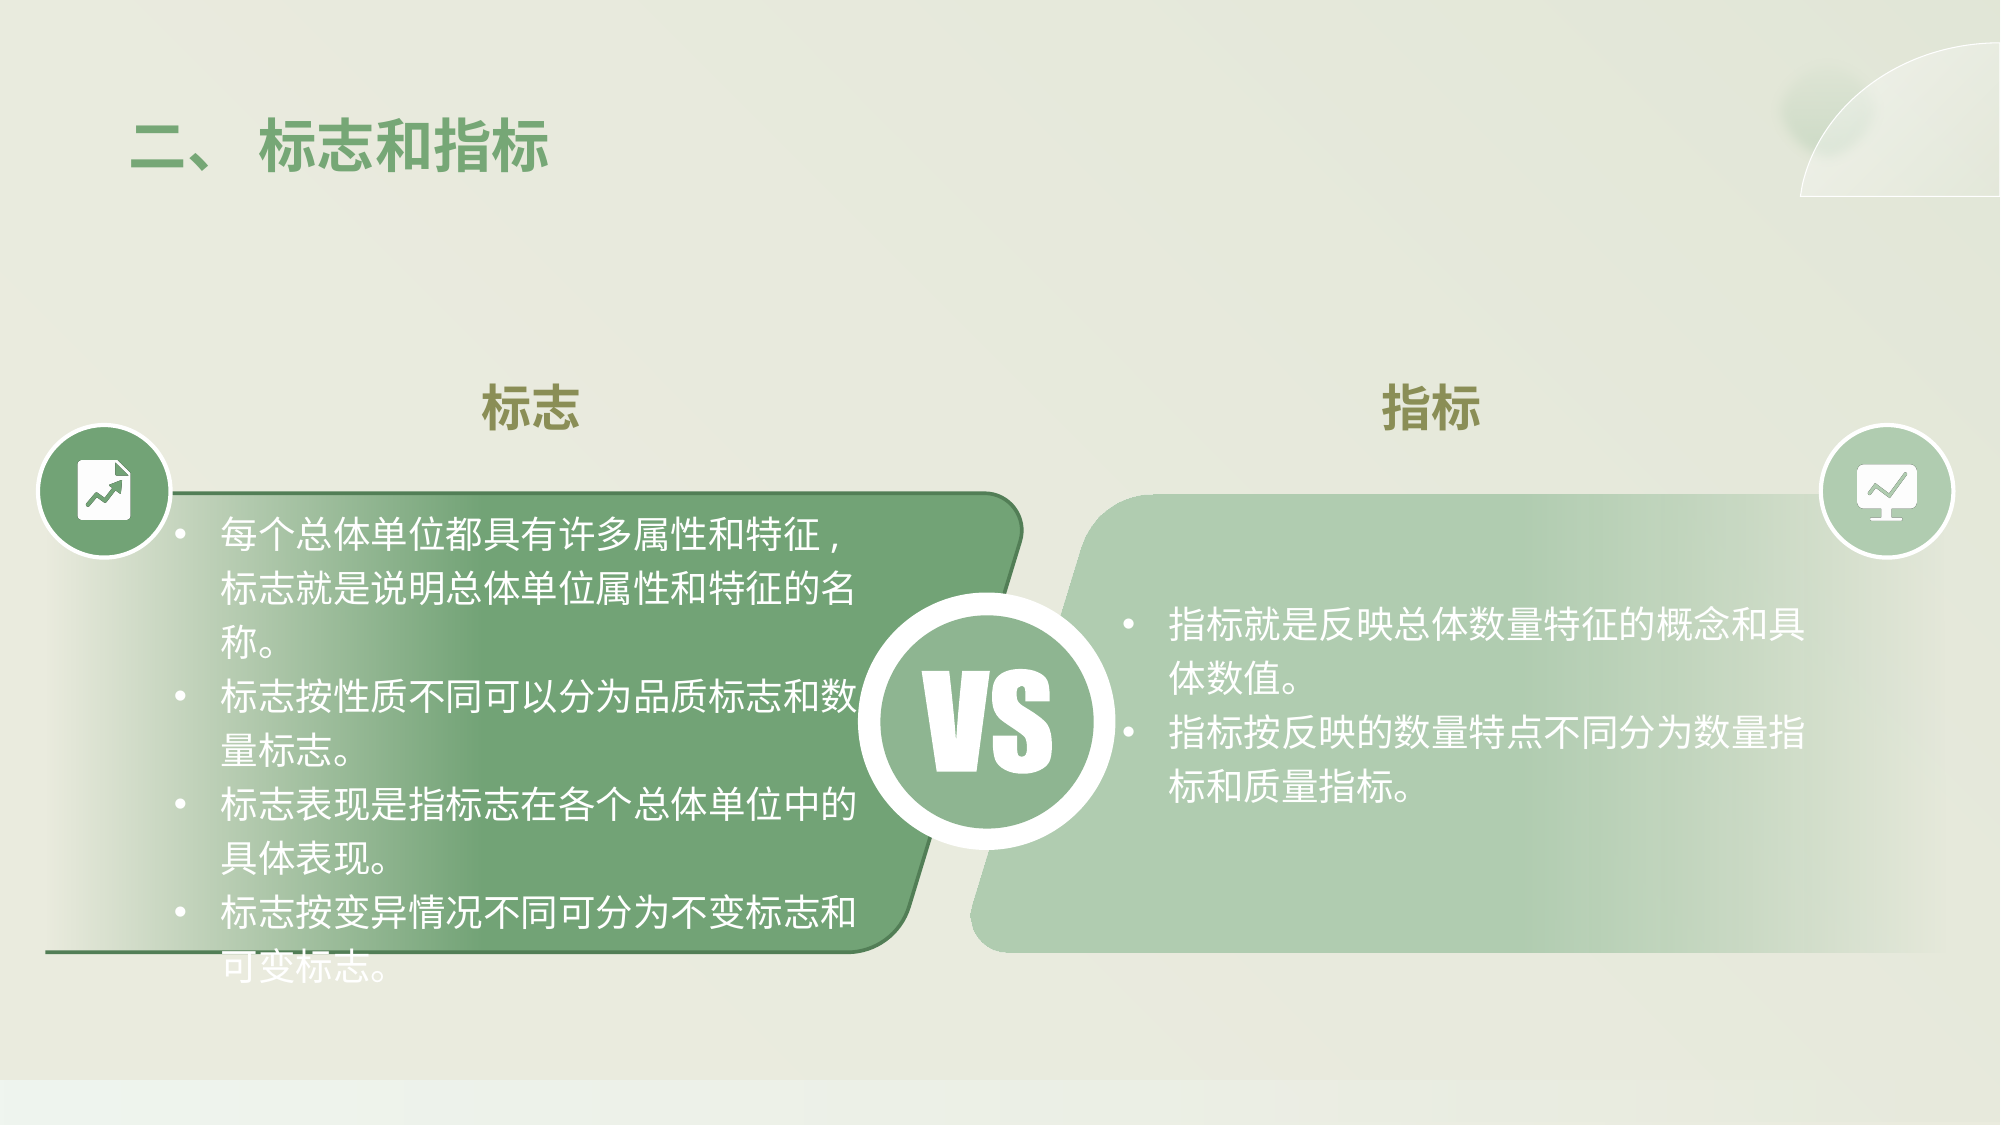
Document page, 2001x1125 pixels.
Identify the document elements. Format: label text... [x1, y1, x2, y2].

text_box [882, 592, 1116, 850]
text_box [970, 493, 1947, 953]
picture [74, 460, 134, 520]
text_box 每个总体单位都具有许多属性和特征,标志就是说明总体单位属性和特征的名称。 标志按性质不同可以分为品质标志和数量标志。 标志表现是指标志在各个总体单位中的具体表现。 标志按变异情况不同可分为不变标志和可变标志。 [173, 501, 882, 953]
text_box 指标 [1098, 345, 1766, 496]
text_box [921, 668, 1052, 774]
text_box 标志 [230, 345, 834, 496]
text_box [1820, 425, 1954, 558]
text_box 指标就是反映总体数量特征的概念和具体数值。 指标按反映的数量特点不同分为数量指标和质量指标。 [1121, 591, 1830, 870]
text_box [37, 425, 171, 558]
text_box [882, 615, 1094, 829]
text_box [45, 493, 1022, 953]
text_box 二、 标志和指标 [114, 73, 883, 224]
picture [1857, 462, 1917, 523]
